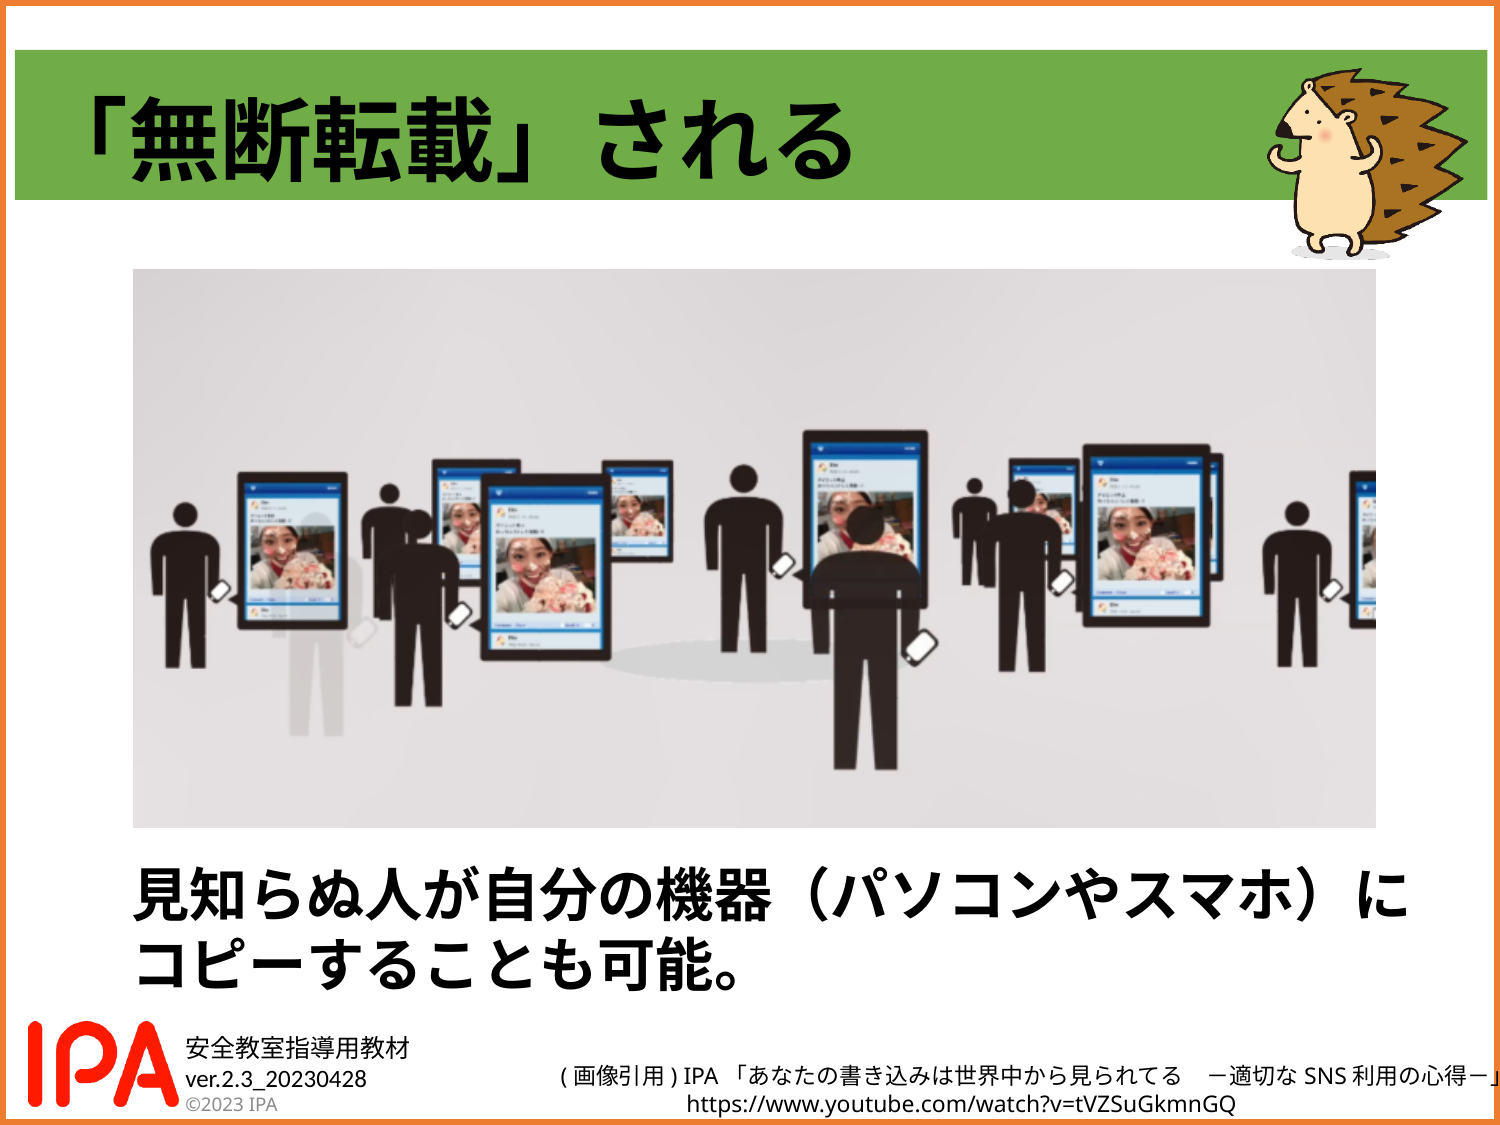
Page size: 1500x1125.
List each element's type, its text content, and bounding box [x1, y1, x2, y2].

picture [28, 1021, 179, 1107]
picture [1267, 68, 1468, 260]
picture [133, 269, 1376, 828]
title 「無断転載」される [21, 60, 1350, 217]
text_box (画像引用) IPA「あなたの書き込みは世界中から見られてる －適切なSNS利用の心得－」 https://www.youtube.com/watch?v=tVZSuGkmnGQ [545, 1054, 1500, 1124]
text_box 見知らぬ人が自分の機器（パソコンやスマホ）にコピーすることも可能。 [116, 850, 1468, 1006]
